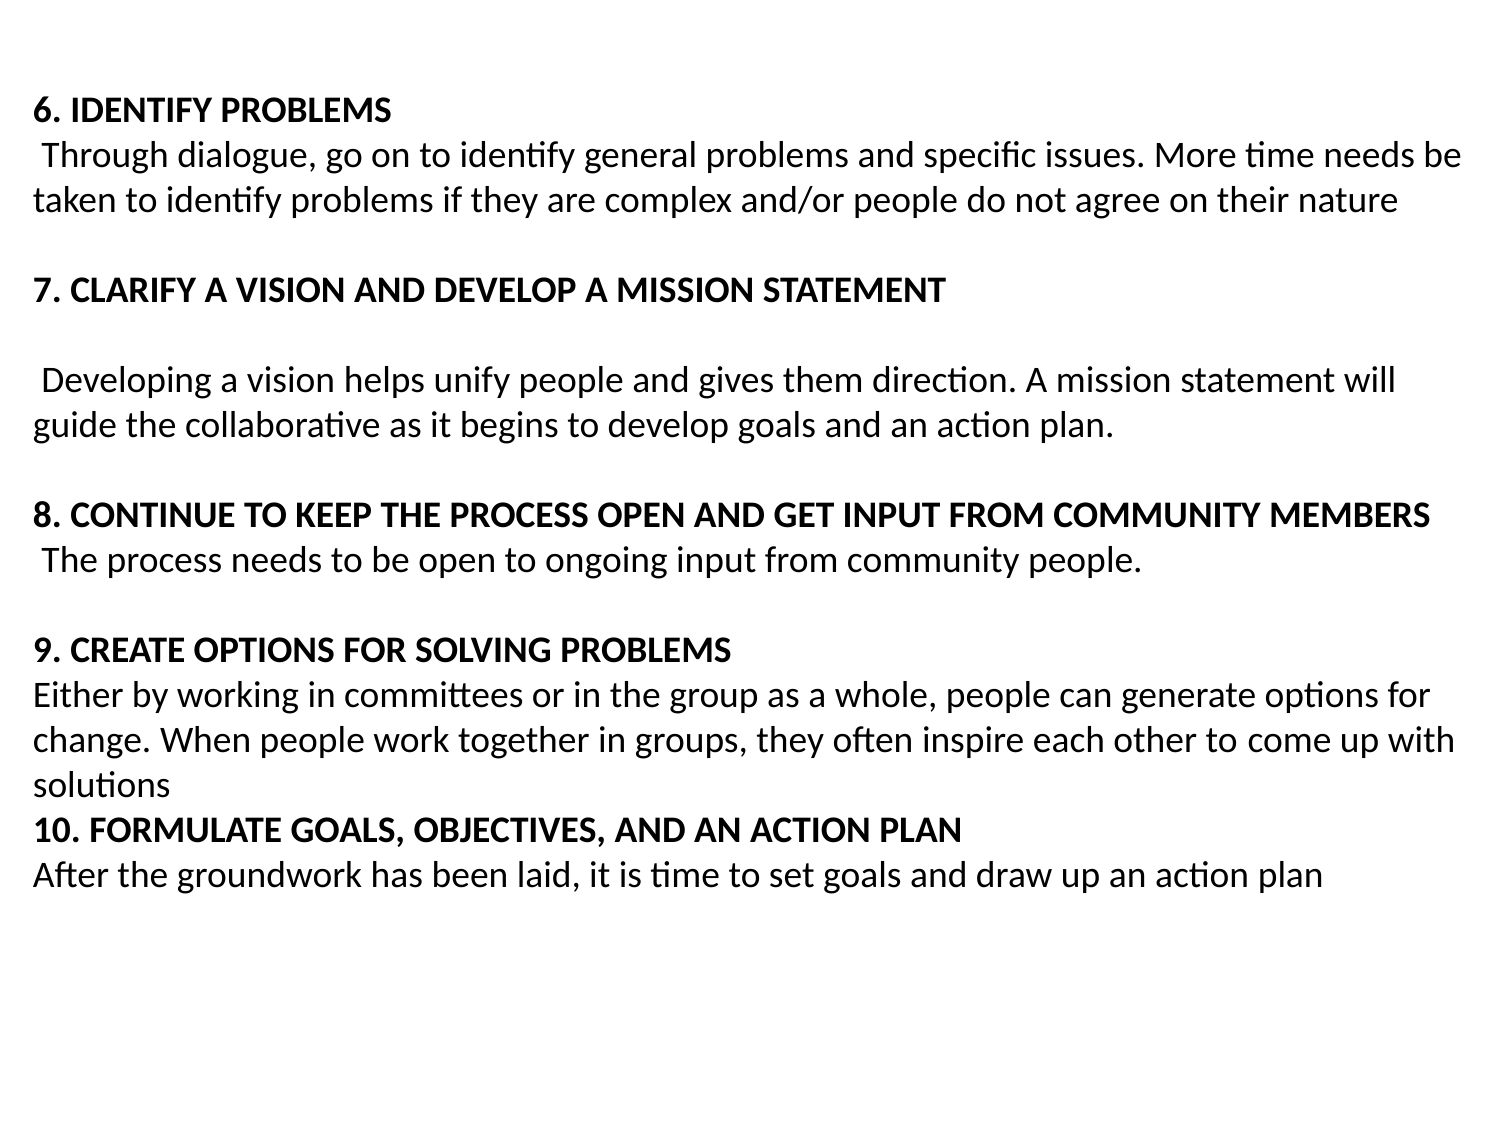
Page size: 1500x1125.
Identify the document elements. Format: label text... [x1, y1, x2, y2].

text_box 6. IDENTIFY PROBLEMS Through dialogue, go on to identify general problems and specific issues. More time needs be taken to identify problems if they are complex and/or people do not agree on their nature 7. CLARIFY A VISION AND DEVELOP A MISSION STATEMENT Developing a vision helps unify people and gives them direction. A mission statement will guide the collaborative as it begins to develop goals and an action plan. 8. CONTINUE TO KEEP THE PROCESS OPEN AND GET INPUT FROM COMMUNITY MEMBERS The process needs to be open to ongoing input from community people. 9. CREATE OPTIONS FOR SOLVING PROBLEMS Either by working in committees or in the group as a whole, people can generate options for change. When people work together in groups, they often inspire each other to come up with solutions 10. FORMULATE GOALS, OBJECTIVES, AND AN ACTION PLAN After the groundwork has been laid, it is time to set goals and draw up an action plan [18, 77, 1480, 948]
